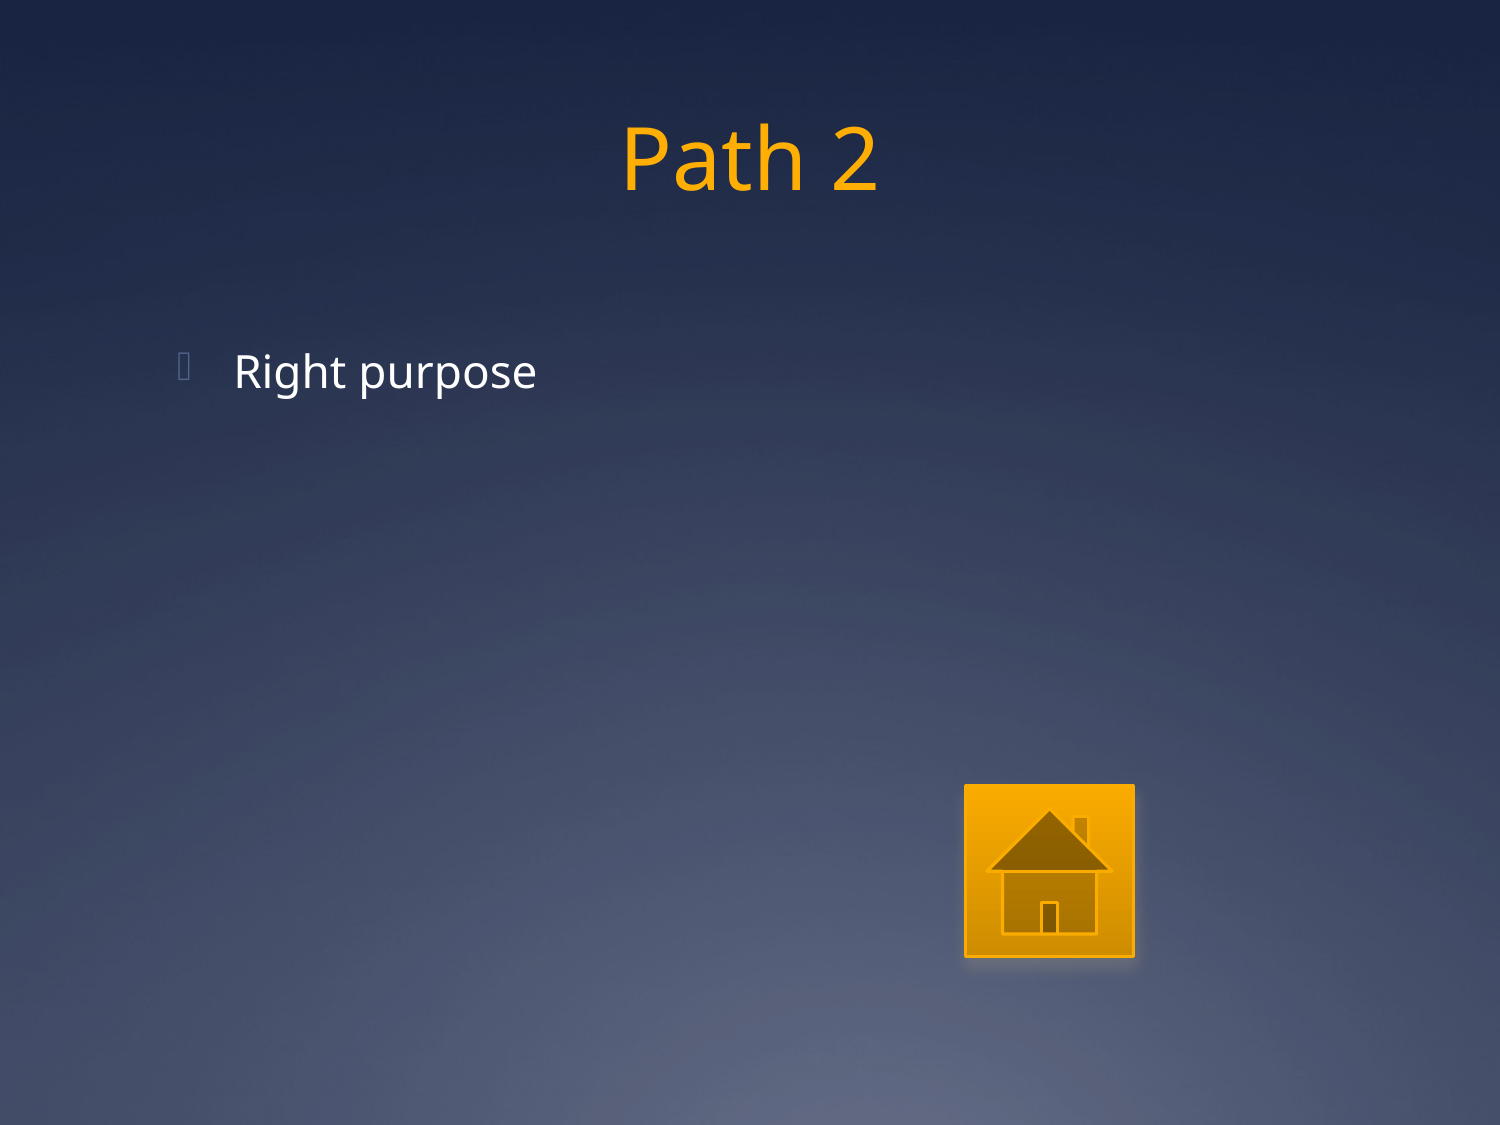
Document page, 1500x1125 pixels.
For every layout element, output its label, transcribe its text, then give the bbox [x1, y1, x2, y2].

text_box [964, 784, 1135, 958]
list Right purpose [162, 335, 1338, 1005]
title Path 2 [100, 95, 1400, 225]
